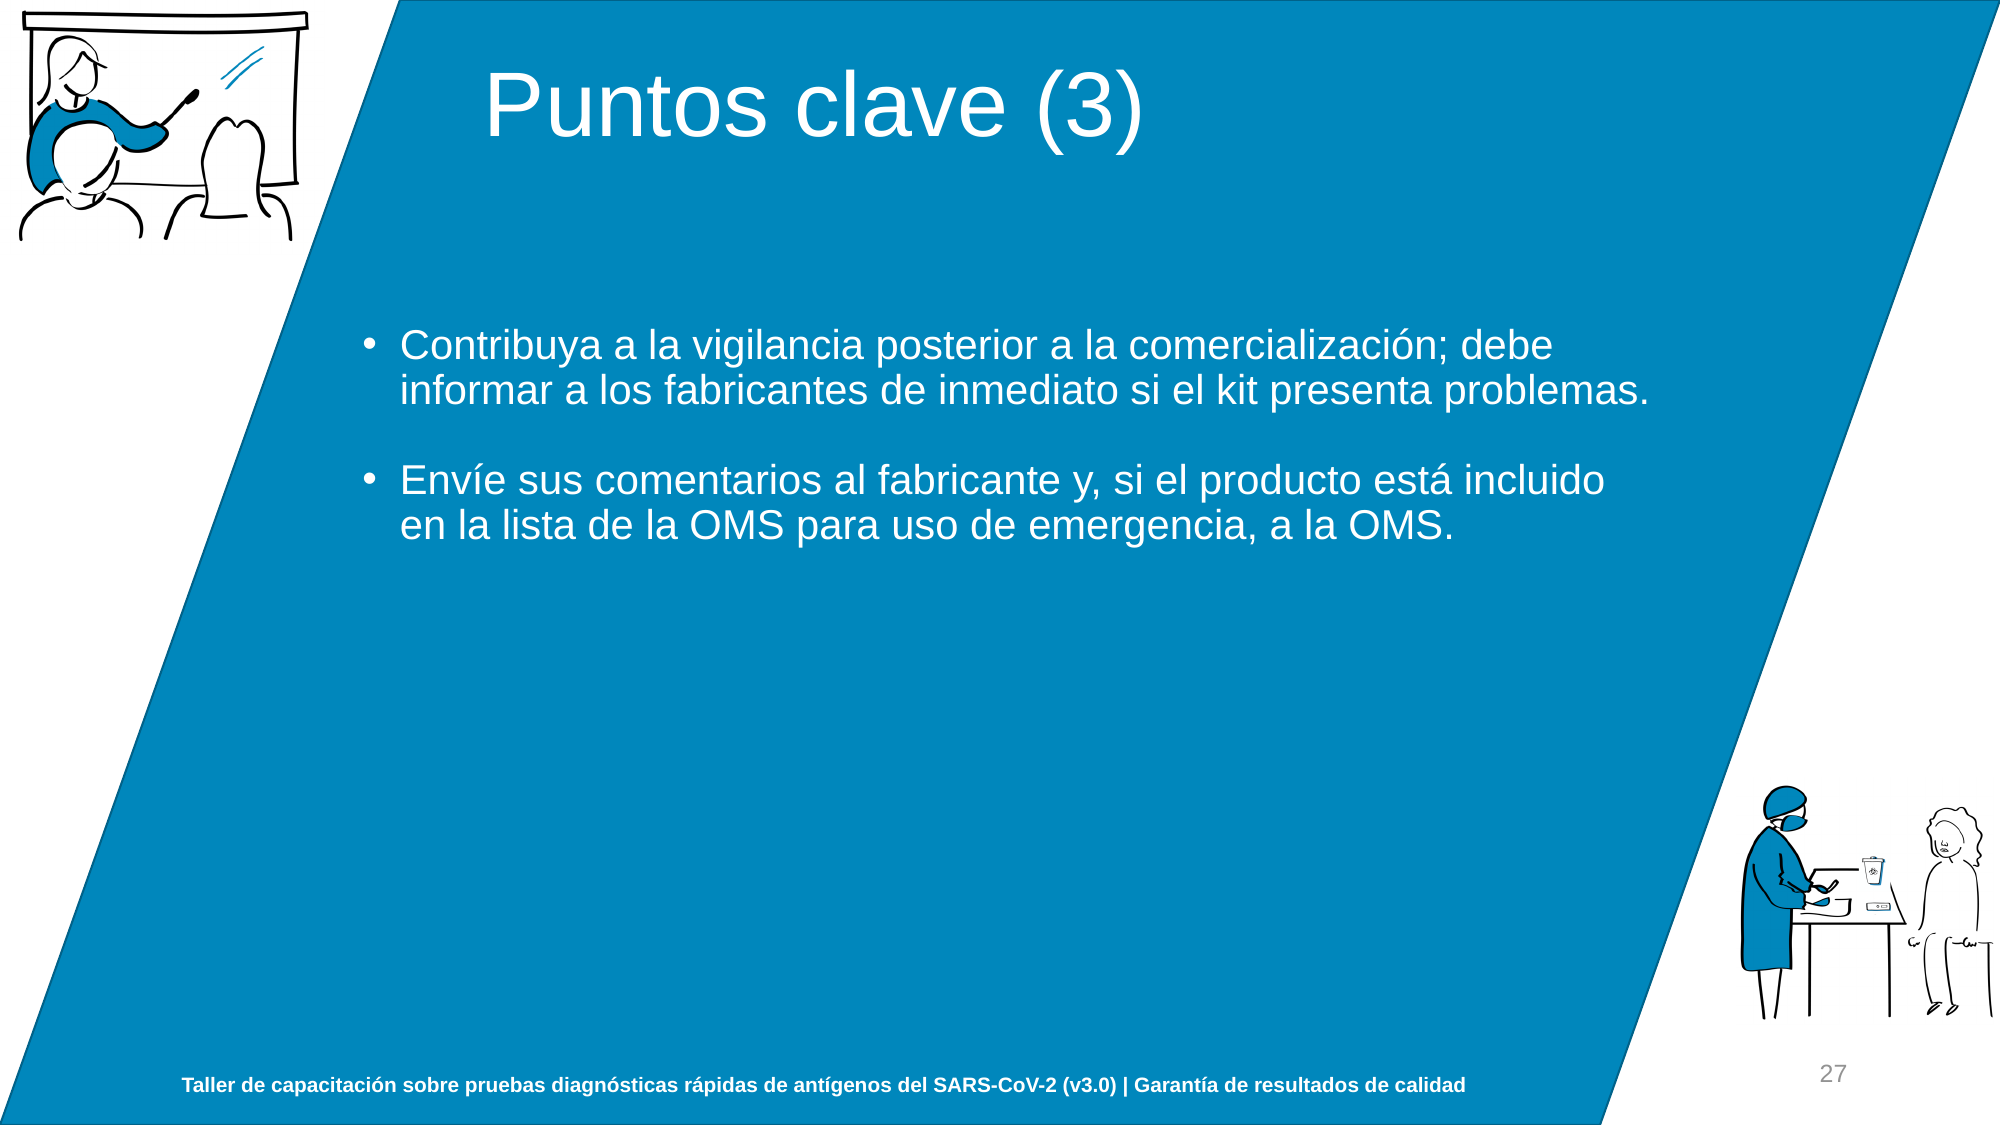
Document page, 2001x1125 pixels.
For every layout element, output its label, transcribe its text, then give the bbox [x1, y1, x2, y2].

picture [1736, 777, 1994, 1025]
slide_number 27 [1609, 1042, 1863, 1103]
text_box Puntos clave (3) [468, 49, 1236, 205]
picture [0, 0, 325, 255]
text_box [0, 0, 2000, 1125]
footer Taller de capacitación sobre pruebas diagnósticas rápidas de antígenos del SARS-CoV-2 (v3.0) | Garantía de resultados de calidad [137, 1042, 1511, 1125]
text_box Contribuya a la vigilancia posterior a la comercialización; debe informar a los fabricantes de inmediato si el kit presenta problemas. Envíe sus comentarios al fabricante y, si el producto está incluido en la lista de la OMS para uso de emergencia, a la OMS. [347, 316, 1678, 813]
